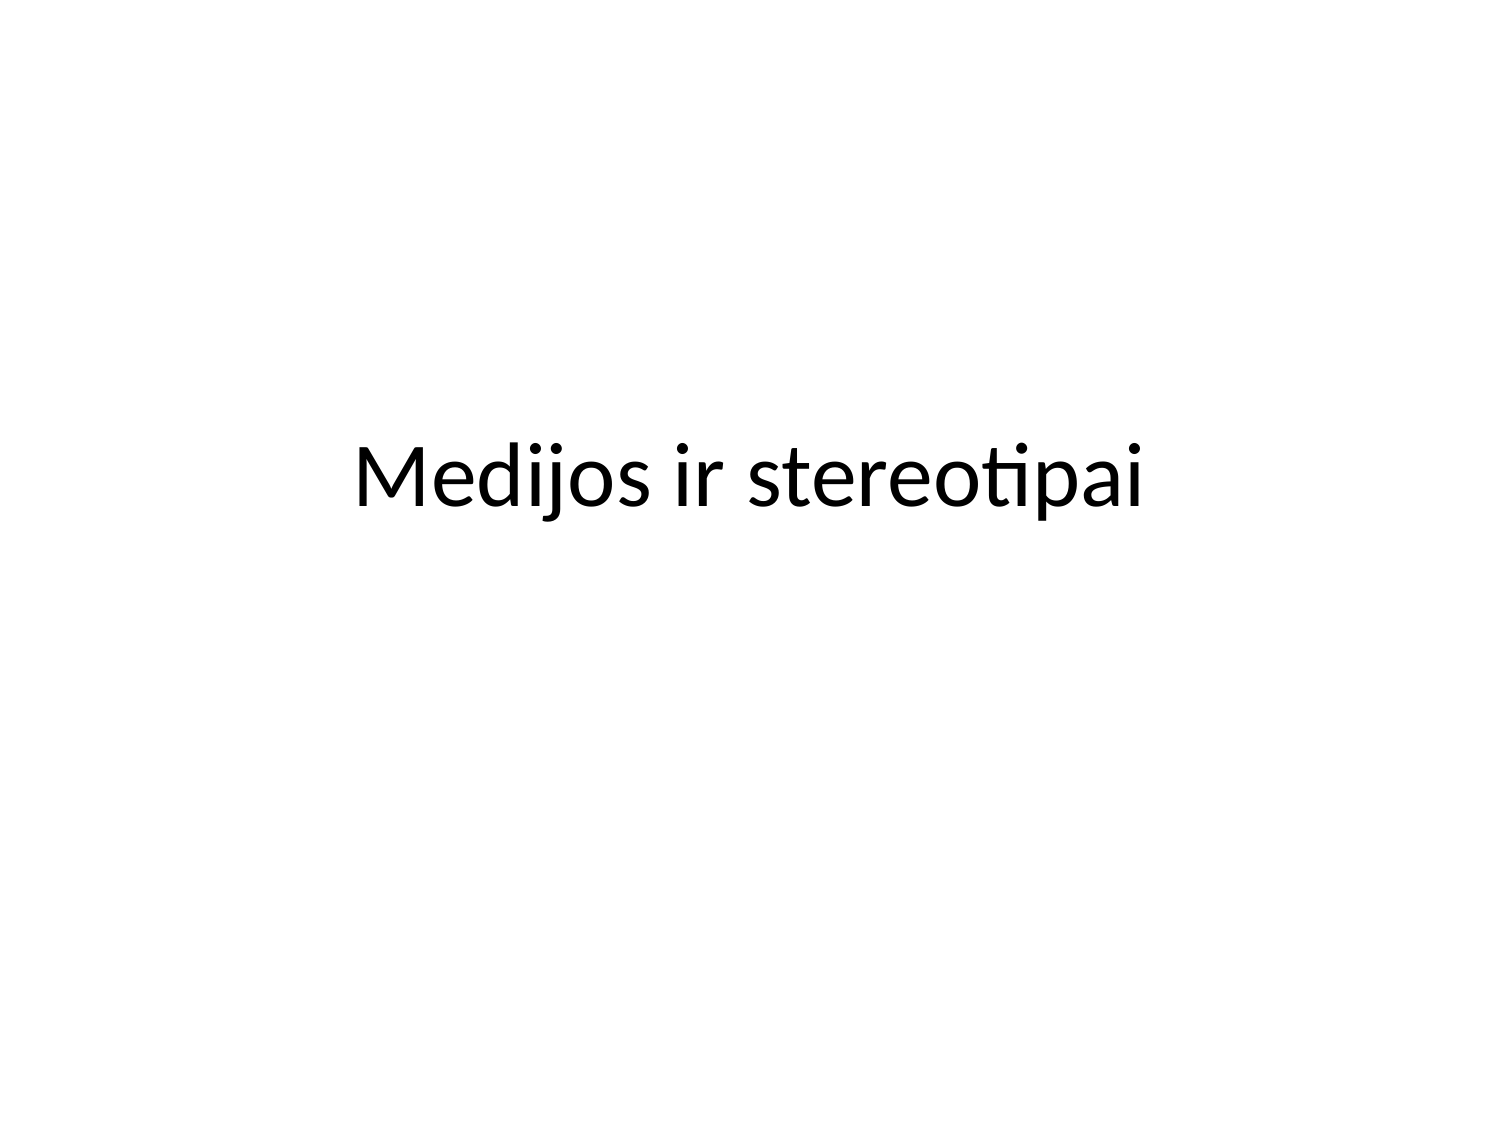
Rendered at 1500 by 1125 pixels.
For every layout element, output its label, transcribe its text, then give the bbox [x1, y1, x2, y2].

title Medijos ir stereotipai [112, 349, 1388, 591]
